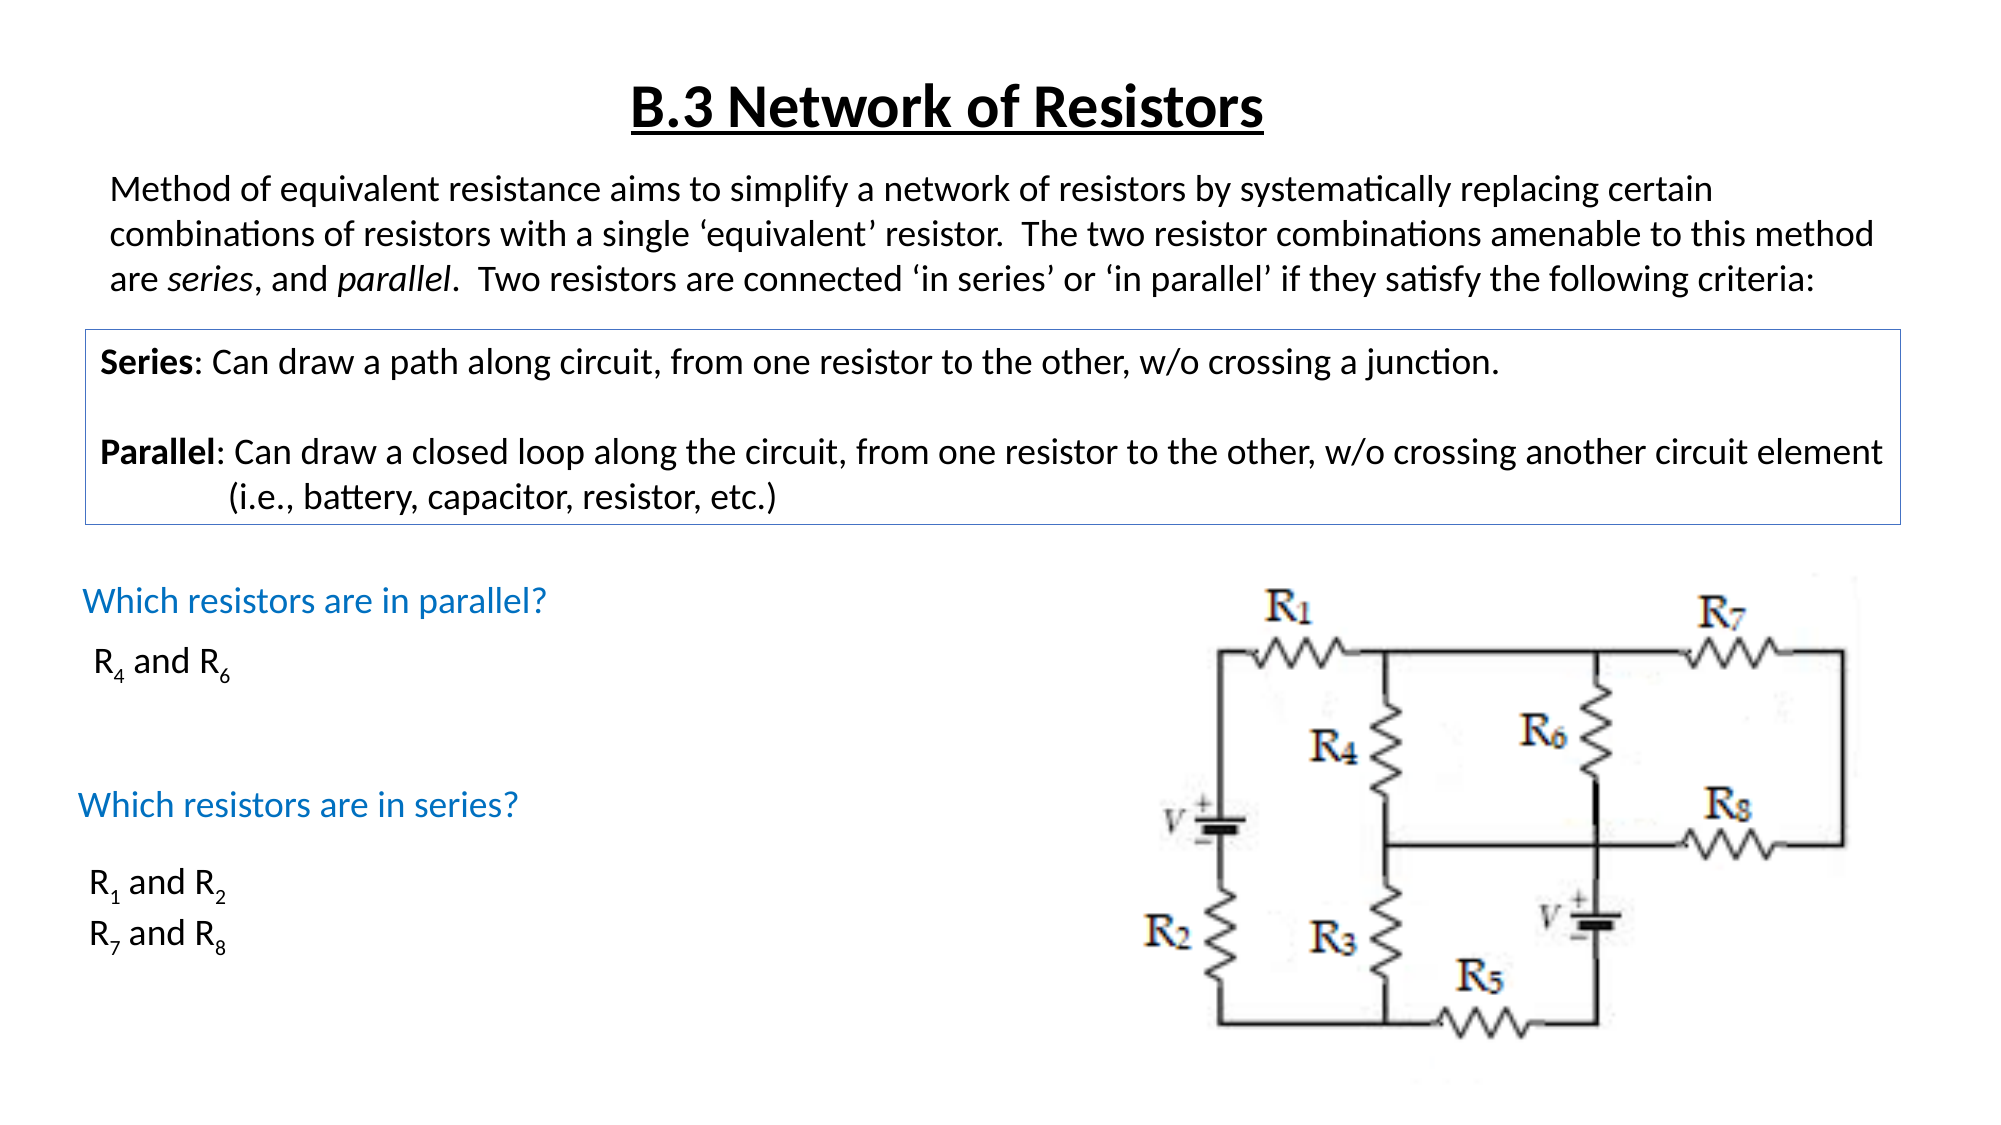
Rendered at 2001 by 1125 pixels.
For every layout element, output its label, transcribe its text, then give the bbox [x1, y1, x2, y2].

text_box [1110, 552, 1893, 1097]
text_box R4 and R6 [78, 628, 246, 695]
text_box Method of equivalent resistance aims to simplify a network of resistors by systematically replacing certain combinations of resistors with a single ‘equivalent’ resistor. The two resistor combinations amenable to this method are series, and parallel. Two resistors are connected ‘in series’ or ‘in parallel’ if they satisfy the following criteria: [94, 156, 1892, 307]
text_box B.3 Network of Resistors [615, 66, 1474, 149]
text_box Which resistors are in series? [63, 772, 536, 833]
text_box R1 and R2 R7 and R8 [74, 849, 250, 967]
text_box Series: Can draw a path along circuit, from one resistor to the other, w/o crossing a junction. Parallel: Can draw a closed loop along the circuit, from one resistor to the other, w/o crossing another circuit element (i.e., battery, capacitor, resistor, etc.) [85, 329, 1901, 525]
text_box Which resistors are in parallel? [67, 568, 564, 628]
